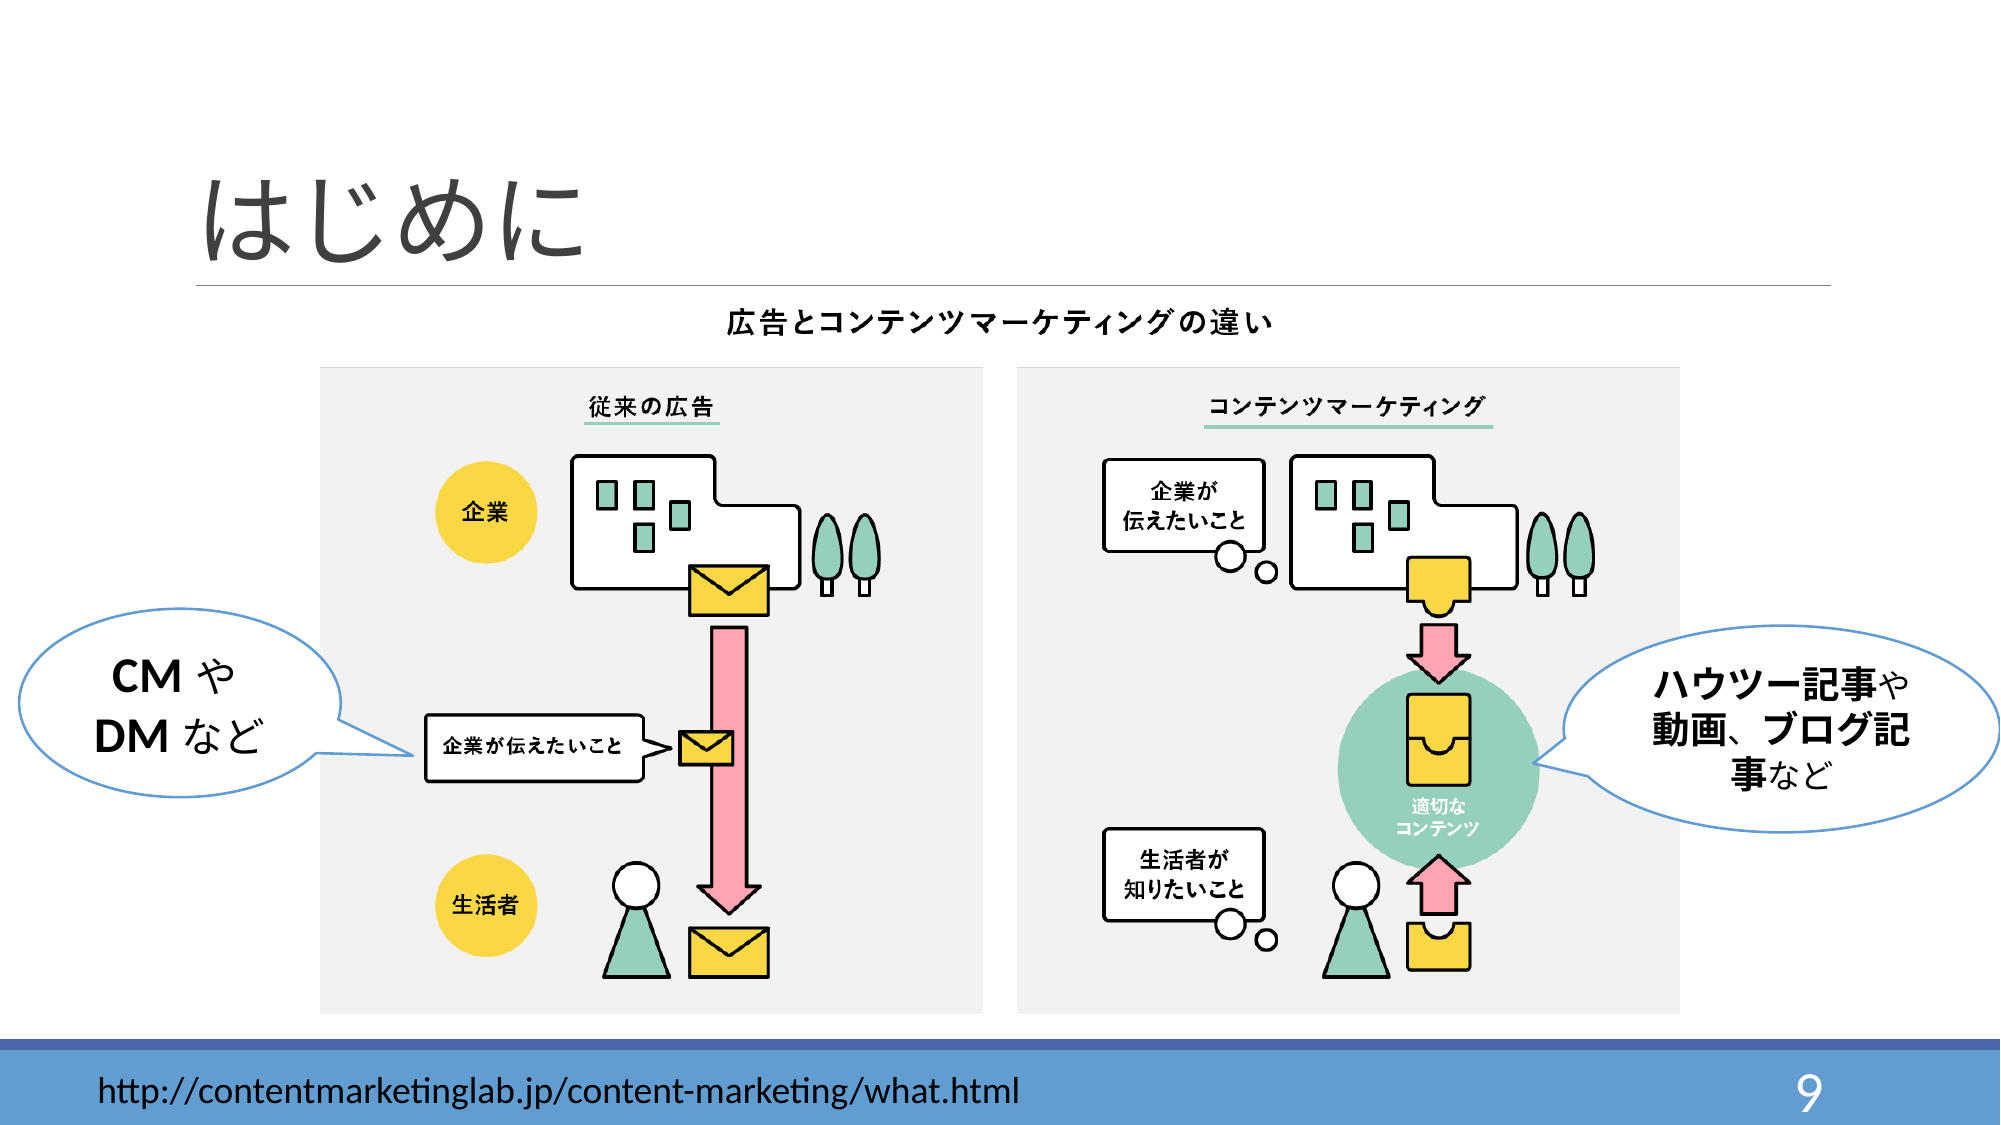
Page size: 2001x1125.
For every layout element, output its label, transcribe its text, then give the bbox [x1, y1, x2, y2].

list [319, 298, 1681, 1014]
slide_number 9 [1624, 1059, 1840, 1120]
text_box CMやDMなど [17, 607, 316, 799]
text_box http://contentmarketinglab.jp/content-marketing/what.html [82, 1058, 1037, 1119]
title はじめに [180, 47, 1830, 285]
text_box ハウツー記事や動画、ブログ記事など [1688, 624, 2000, 834]
